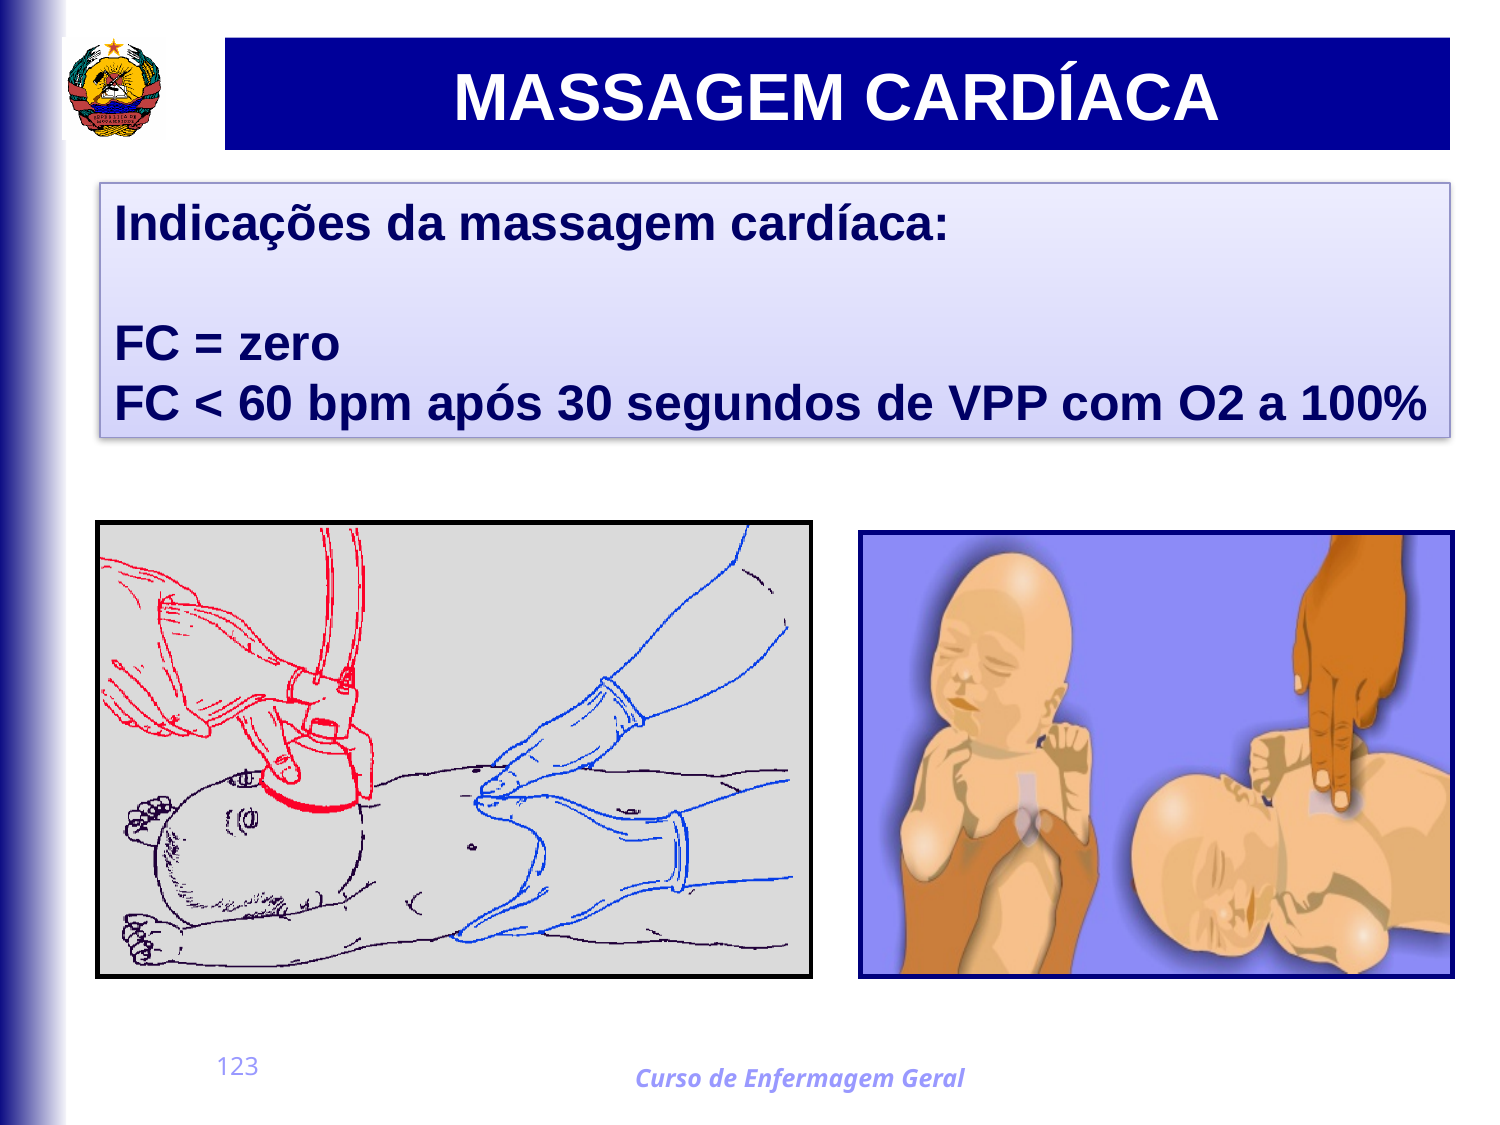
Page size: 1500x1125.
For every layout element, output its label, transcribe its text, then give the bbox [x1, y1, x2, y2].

title MASSAGEM CARDÍACA [224, 37, 1451, 151]
slide_number 123 [62, 1037, 413, 1098]
picture [862, 534, 1451, 975]
text_box Indicações da massagem cardíaca: FC = zero FC < 60 bpm após 30 segundos de VPP com O2 a 100% [99, 182, 1451, 438]
footer Curso de Enfermagem Geral [499, 1049, 1101, 1101]
picture [99, 524, 809, 975]
